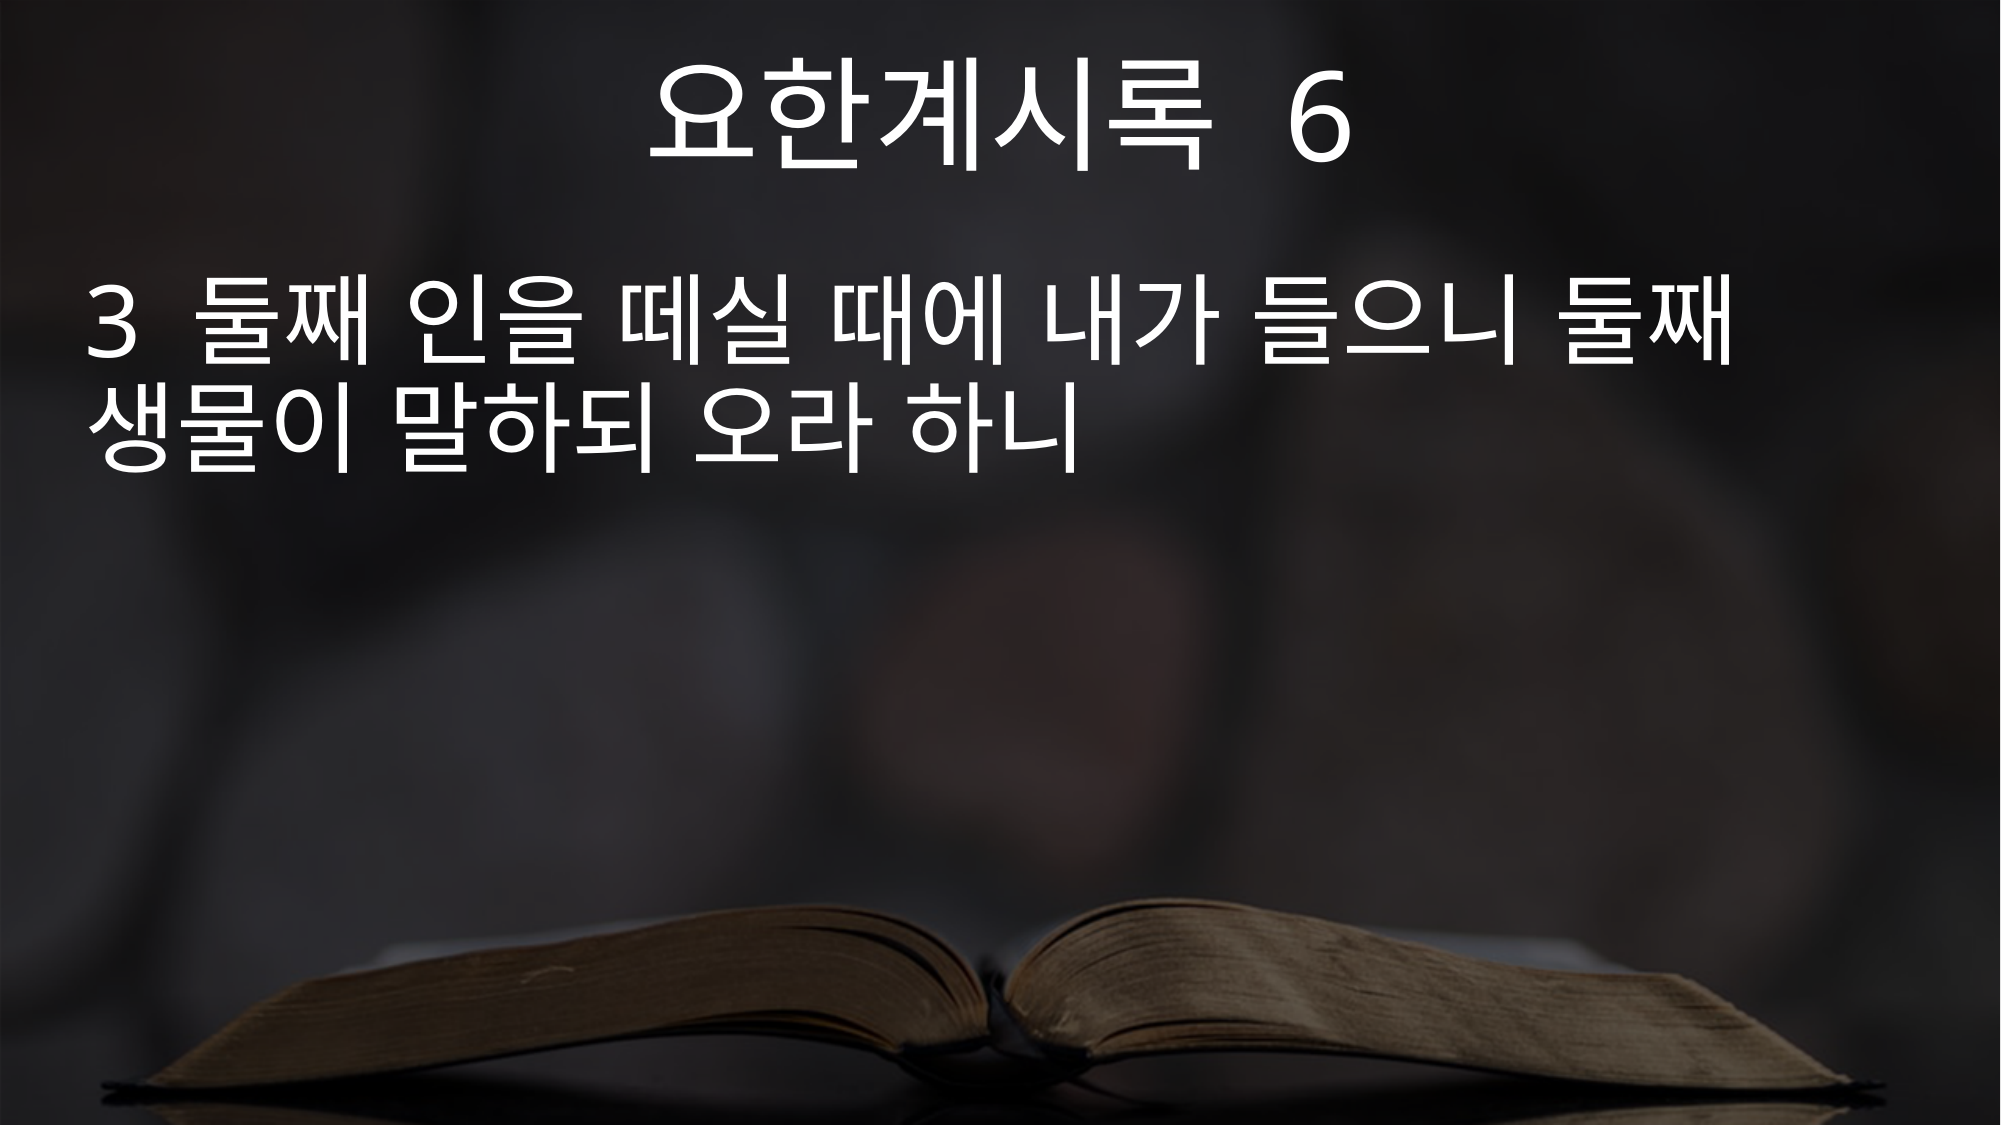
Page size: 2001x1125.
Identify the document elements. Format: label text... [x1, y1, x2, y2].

footer 요한계시록 6 [0, 32, 2000, 192]
list 3 둘째 인을 떼실 때에 내가 들으니 둘째 생물이 말하되 오라 하니 [69, 263, 1953, 423]
picture [0, 0, 2001, 1125]
